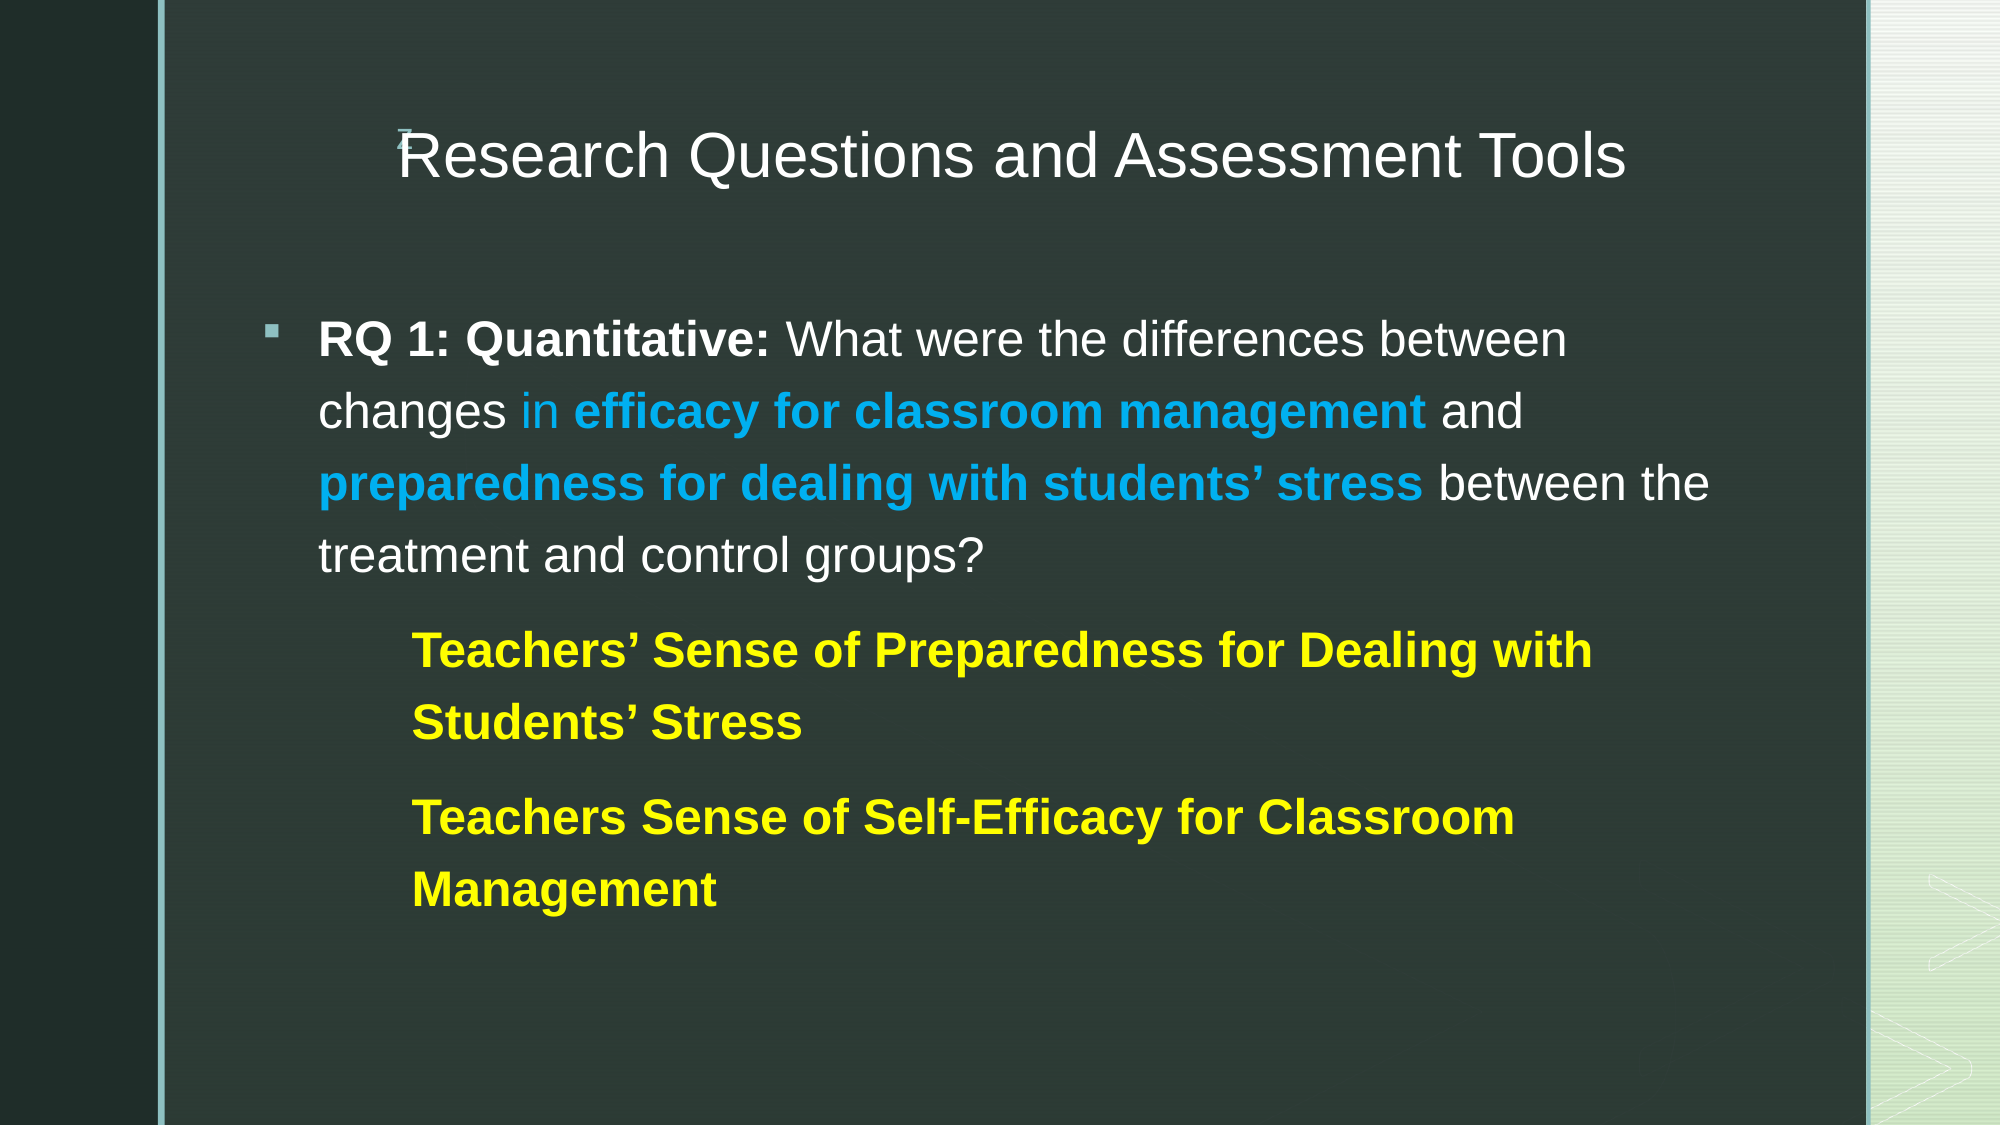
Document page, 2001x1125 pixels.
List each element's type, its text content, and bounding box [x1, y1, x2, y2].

picture [1871, 0, 2000, 1125]
list RQ 1: Quantitative: What were the differences between changes in efficacy for classroom management and preparedness for dealing with students’ stress between the treatment and control groups? Teachers’ Sense of Preparedness for Dealing with Students’ Stress Teachers Sense of Self-Efficacy for Classroom Management [246, 499, 1734, 787]
title Research Questions and Assessment Tools [337, 115, 1643, 292]
